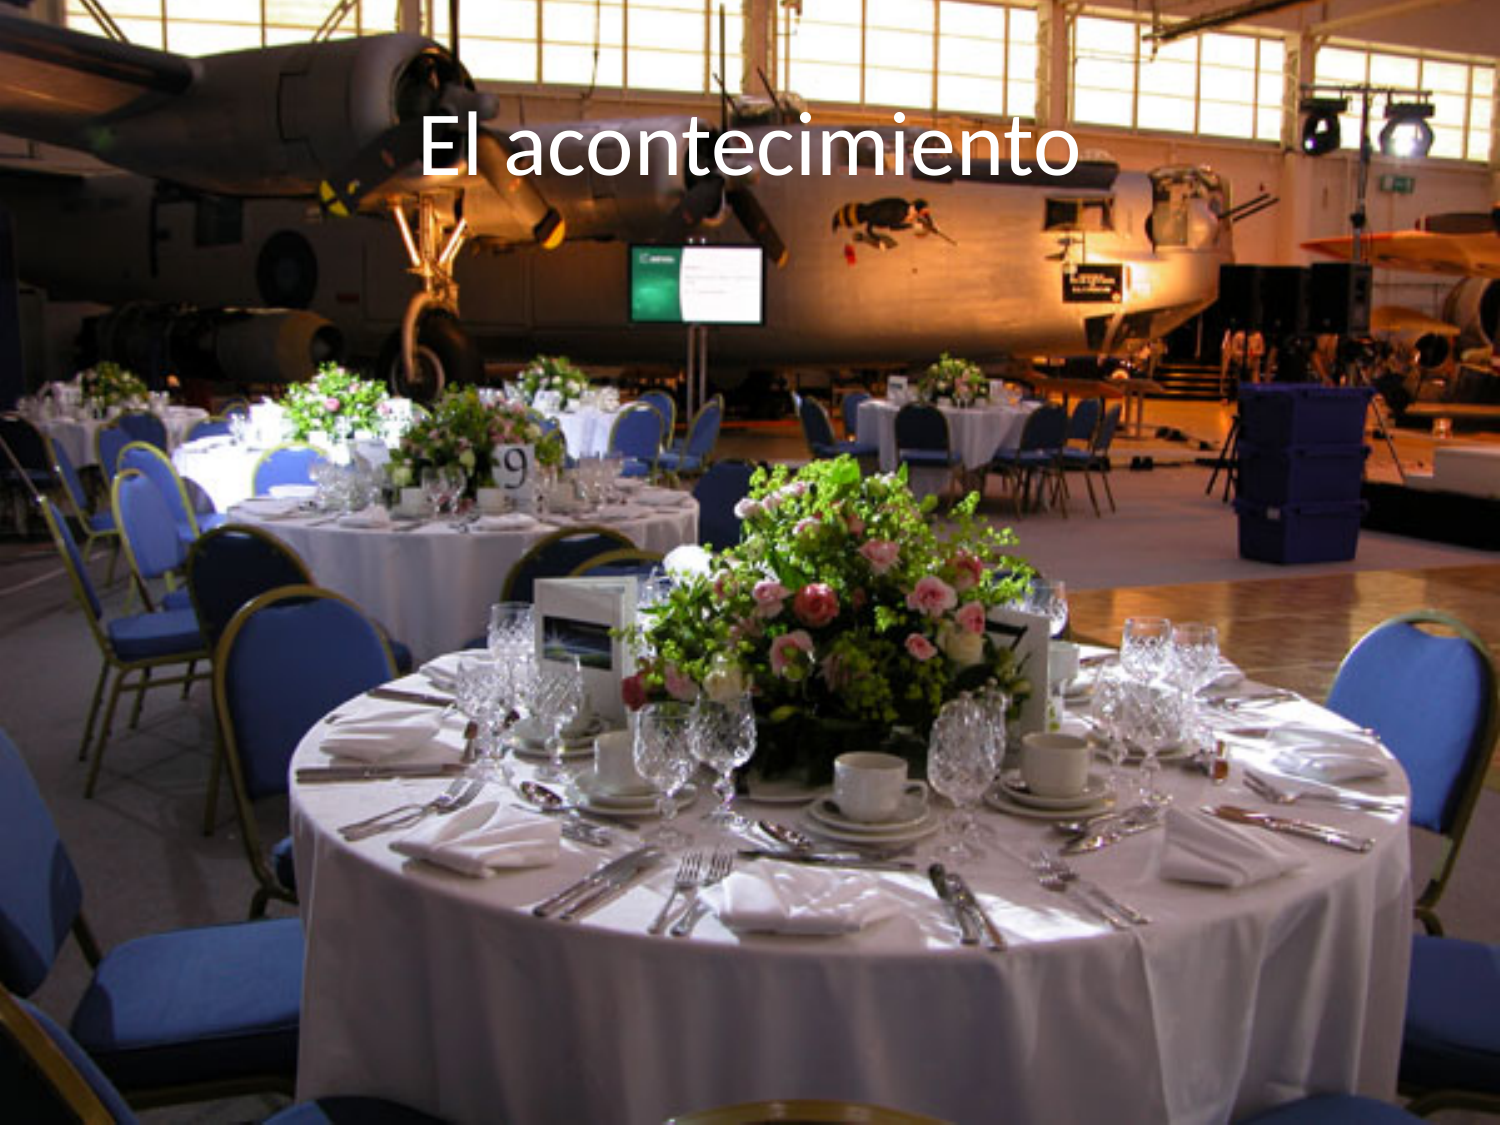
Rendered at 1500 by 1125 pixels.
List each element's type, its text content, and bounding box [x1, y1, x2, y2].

title El acontecimiento [74, 44, 1426, 233]
picture [0, 0, 1500, 1125]
